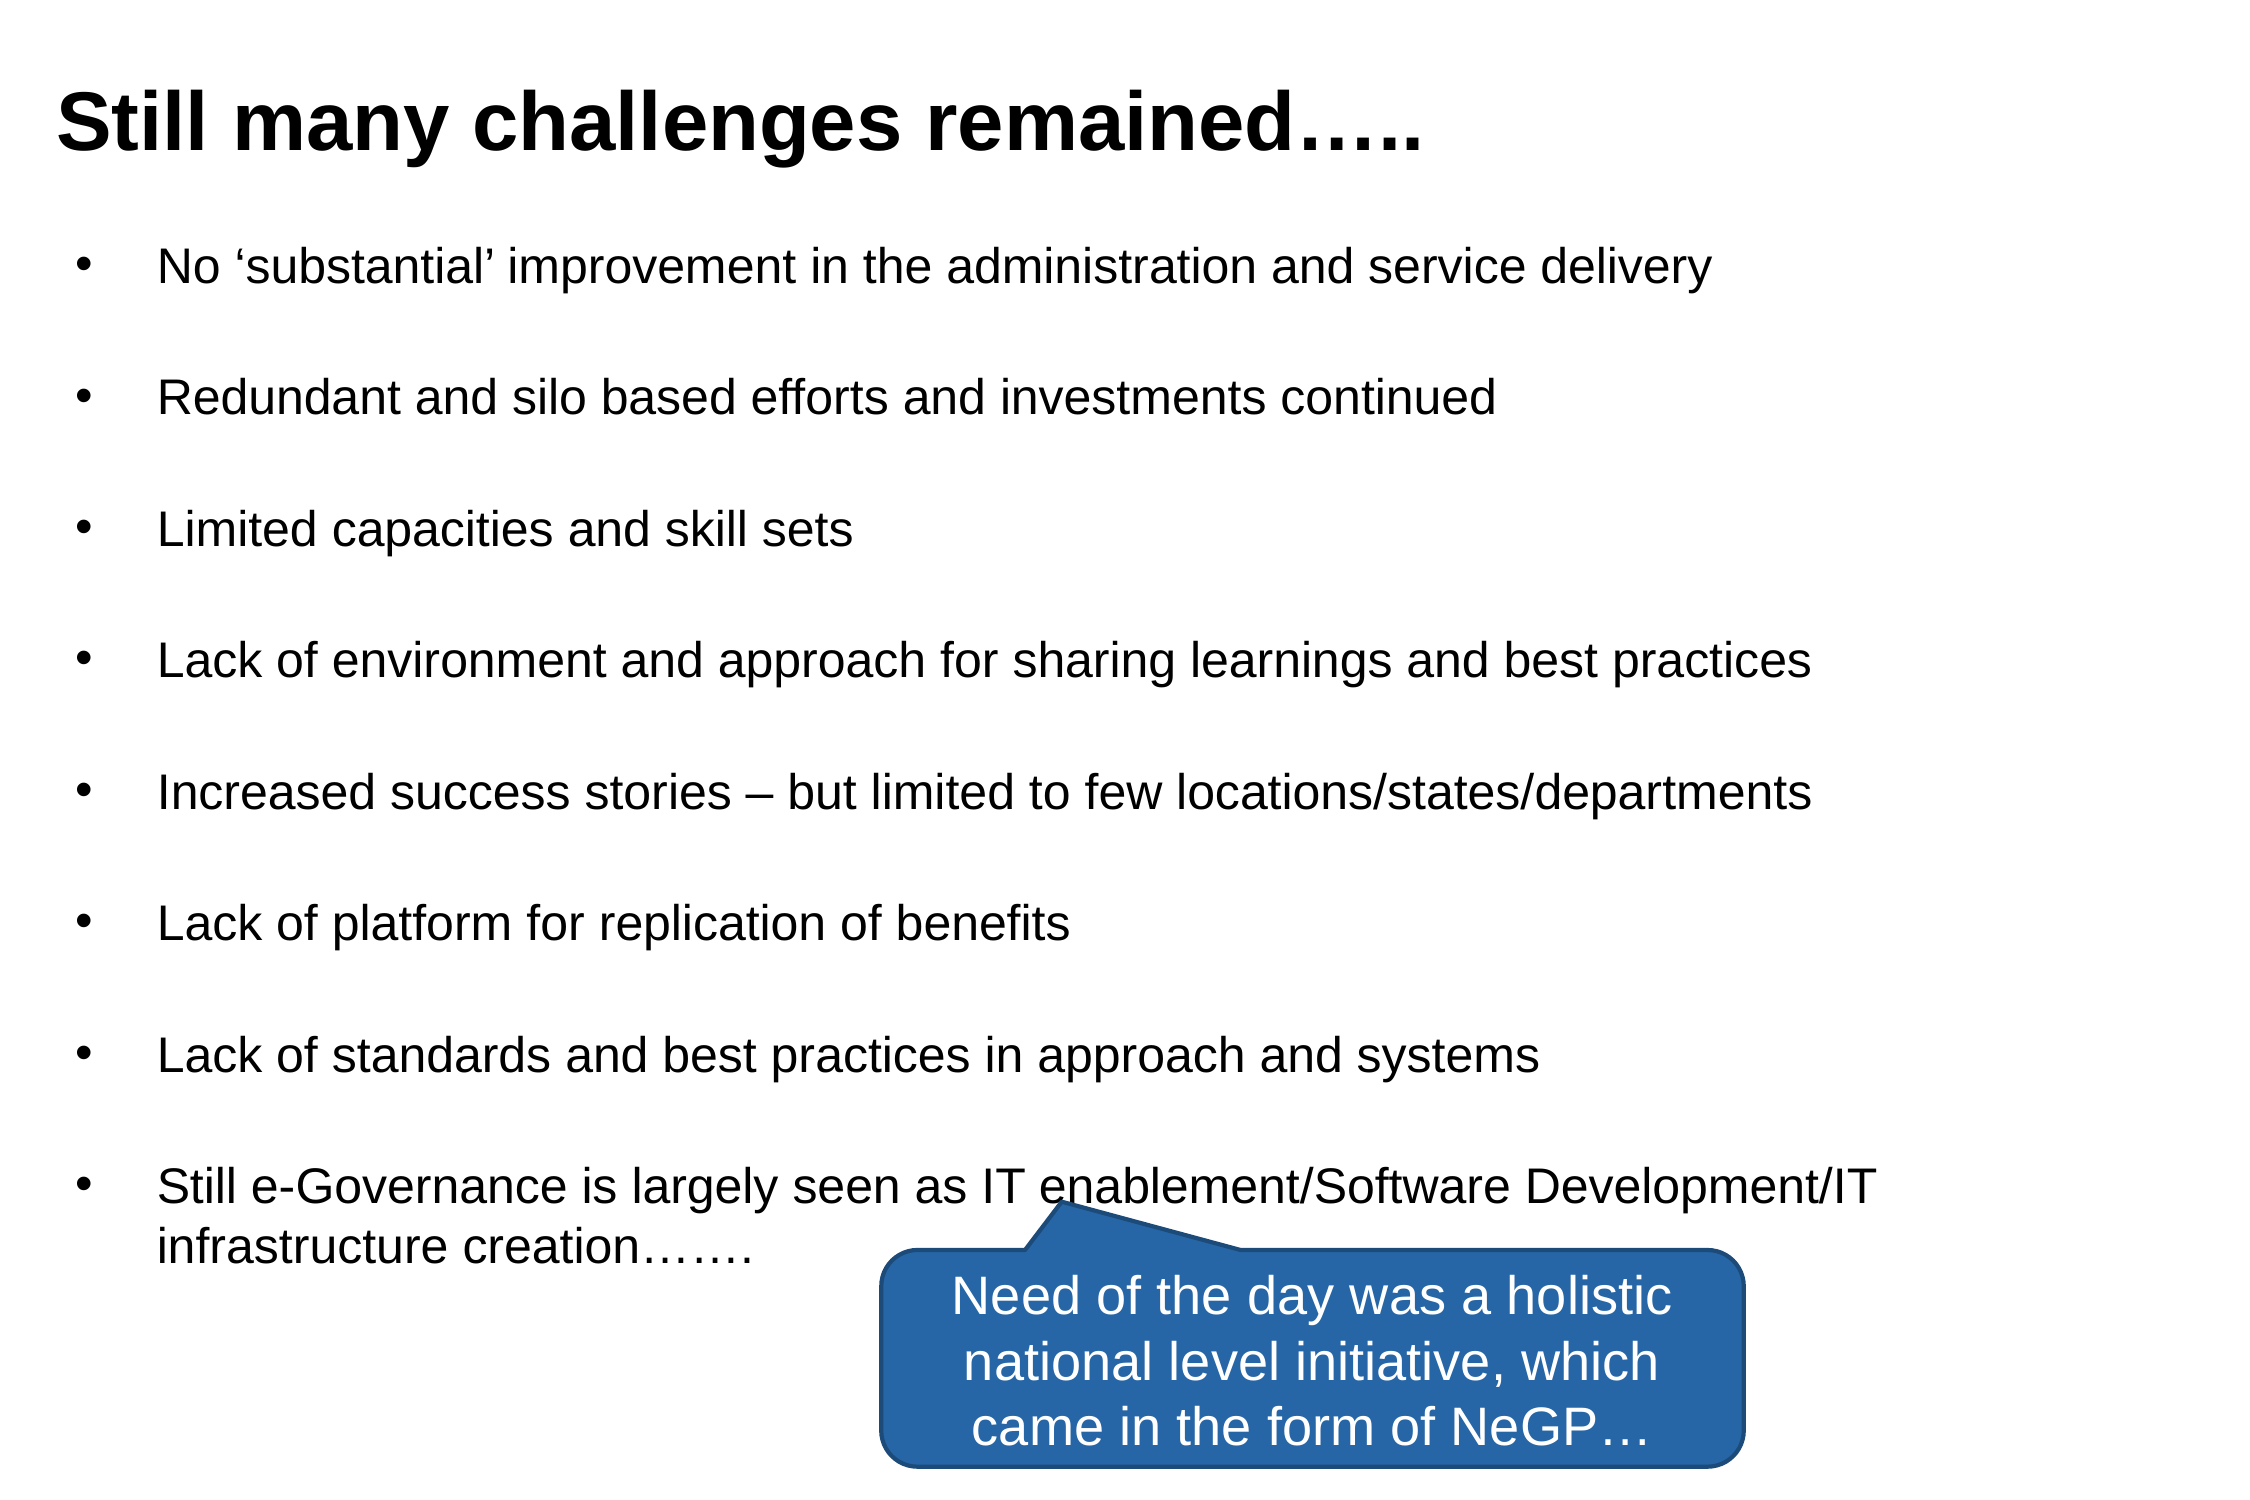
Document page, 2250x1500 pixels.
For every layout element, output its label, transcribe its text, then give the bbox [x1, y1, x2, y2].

text_box Need of the day was a holistic national level initiative, which came in the form of NeGP… [879, 1199, 1746, 1469]
list No ‘substantial’ improvement in the administration and service delivery Redundant and silo based efforts and investments continued Limited capacities and skill sets Lack of environment and approach for sharing learnings and best practices Increased success stories – but limited to few locations/states/departments Lack of platform for replication of benefits Lack of standards and best practices in approach and systems Still e-Governance is largely seen as IT enablement/Software Development/IT infrastructure creation……. [75, 233, 2138, 1200]
title Still many challenges remained….. [56, 66, 2082, 200]
